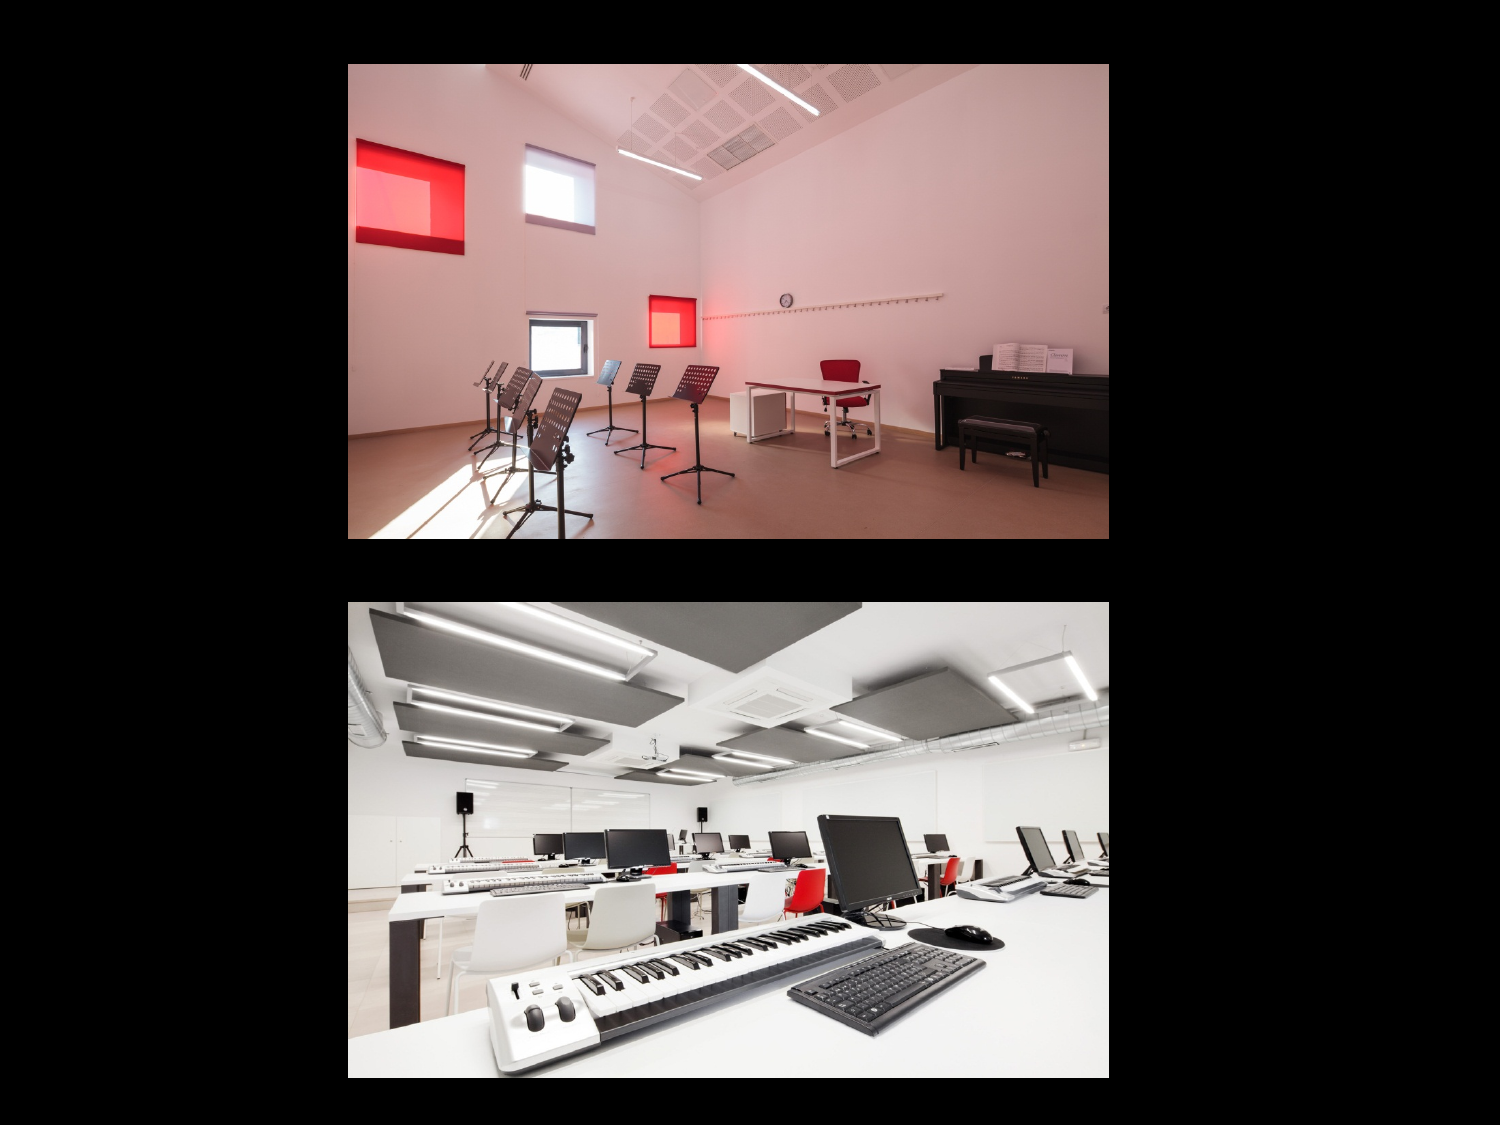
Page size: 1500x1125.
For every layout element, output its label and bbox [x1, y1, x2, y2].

picture [347, 602, 1109, 1078]
picture [347, 63, 1109, 540]
